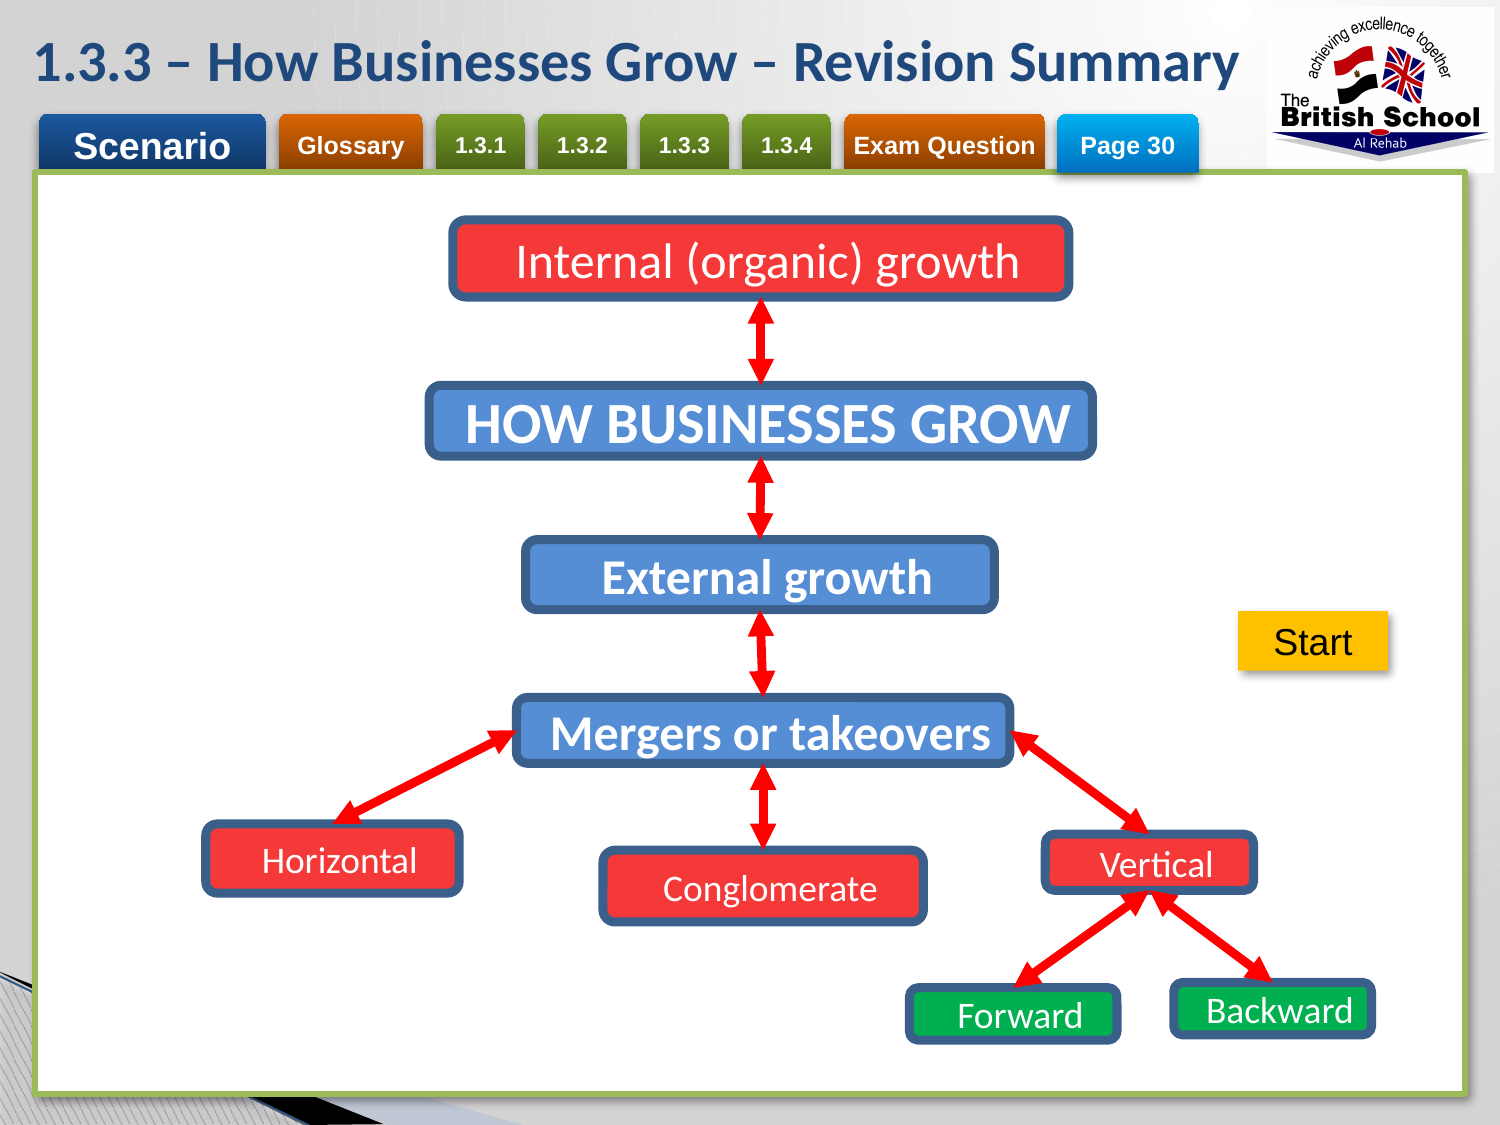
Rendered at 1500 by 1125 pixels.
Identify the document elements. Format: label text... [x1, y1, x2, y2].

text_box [205, 730, 517, 894]
picture [281, 1114, 303, 1125]
picture [1267, 7, 1495, 173]
text_box Page 30 [1057, 114, 1199, 173]
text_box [909, 730, 1372, 1041]
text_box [452, 219, 1070, 386]
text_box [602, 763, 903, 923]
title 1.3.3 – How Businesses Grow – Revision Summary [17, 7, 1282, 110]
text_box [516, 455, 1011, 764]
text_box HOW BUSINESSES GROW [424, 380, 1098, 461]
text_box Start [1238, 611, 1388, 671]
